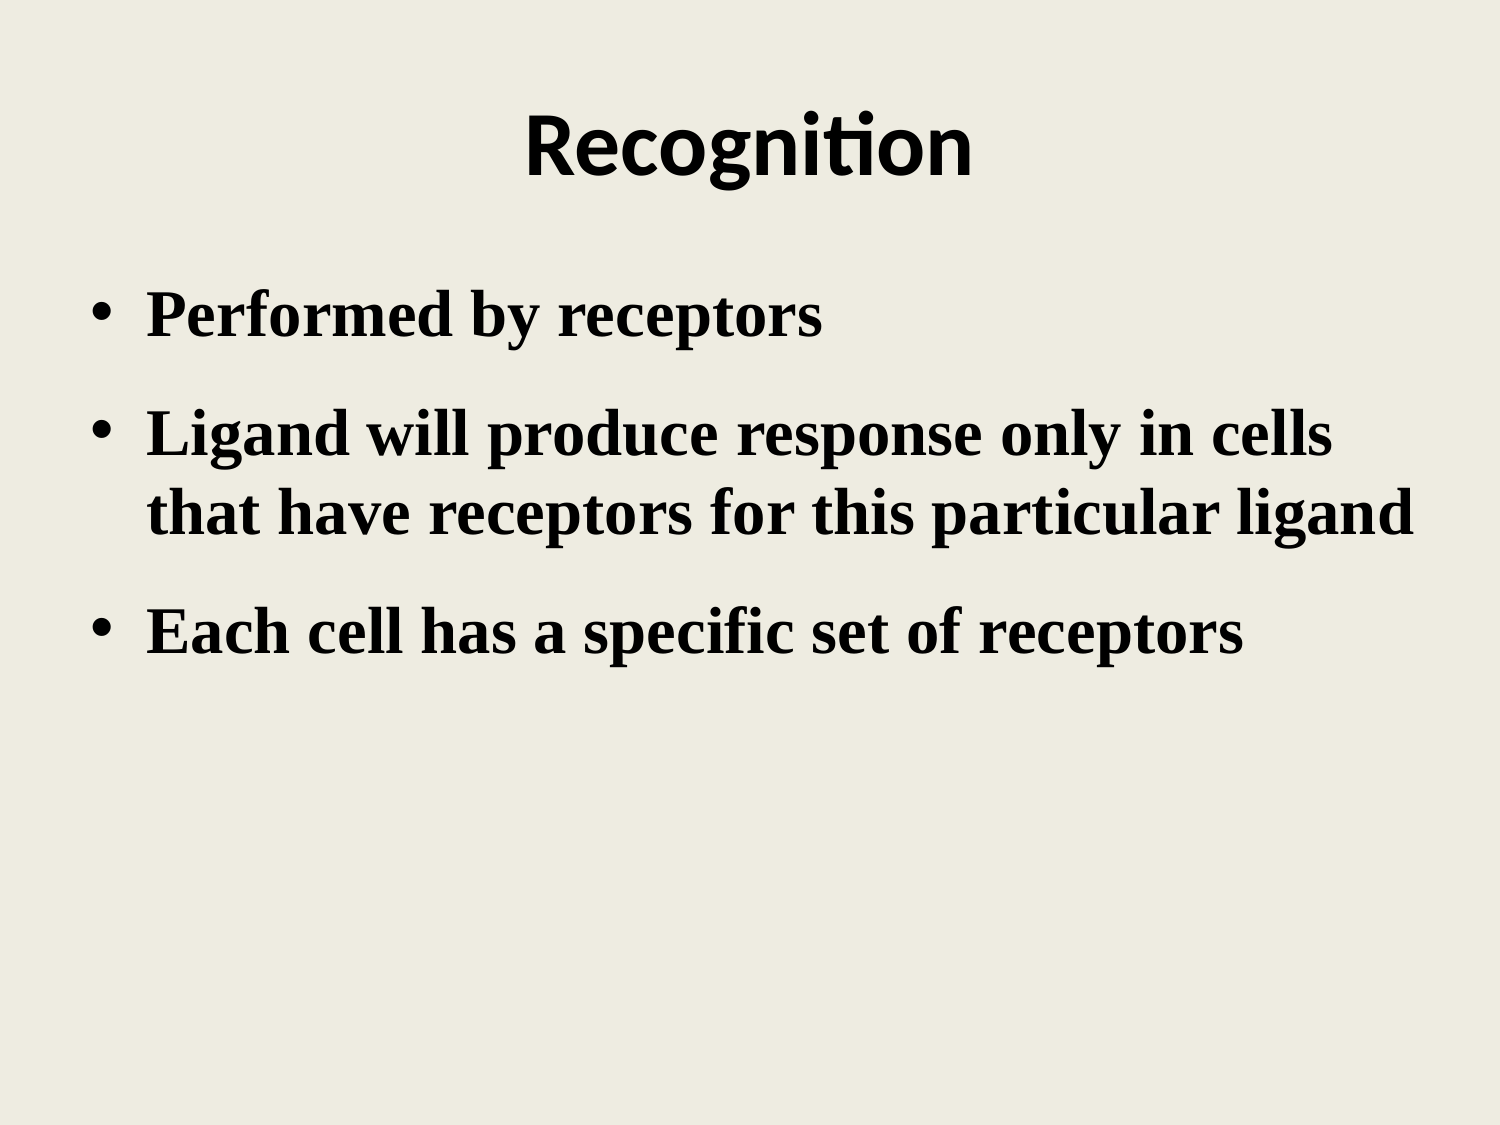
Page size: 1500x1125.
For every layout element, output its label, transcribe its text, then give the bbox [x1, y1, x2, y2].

title Recognition [74, 44, 1426, 233]
list Performed by receptors Ligand will produce response only in cells that have receptors for this particular ligand Each cell has a specific set of receptors [74, 262, 1463, 1006]
